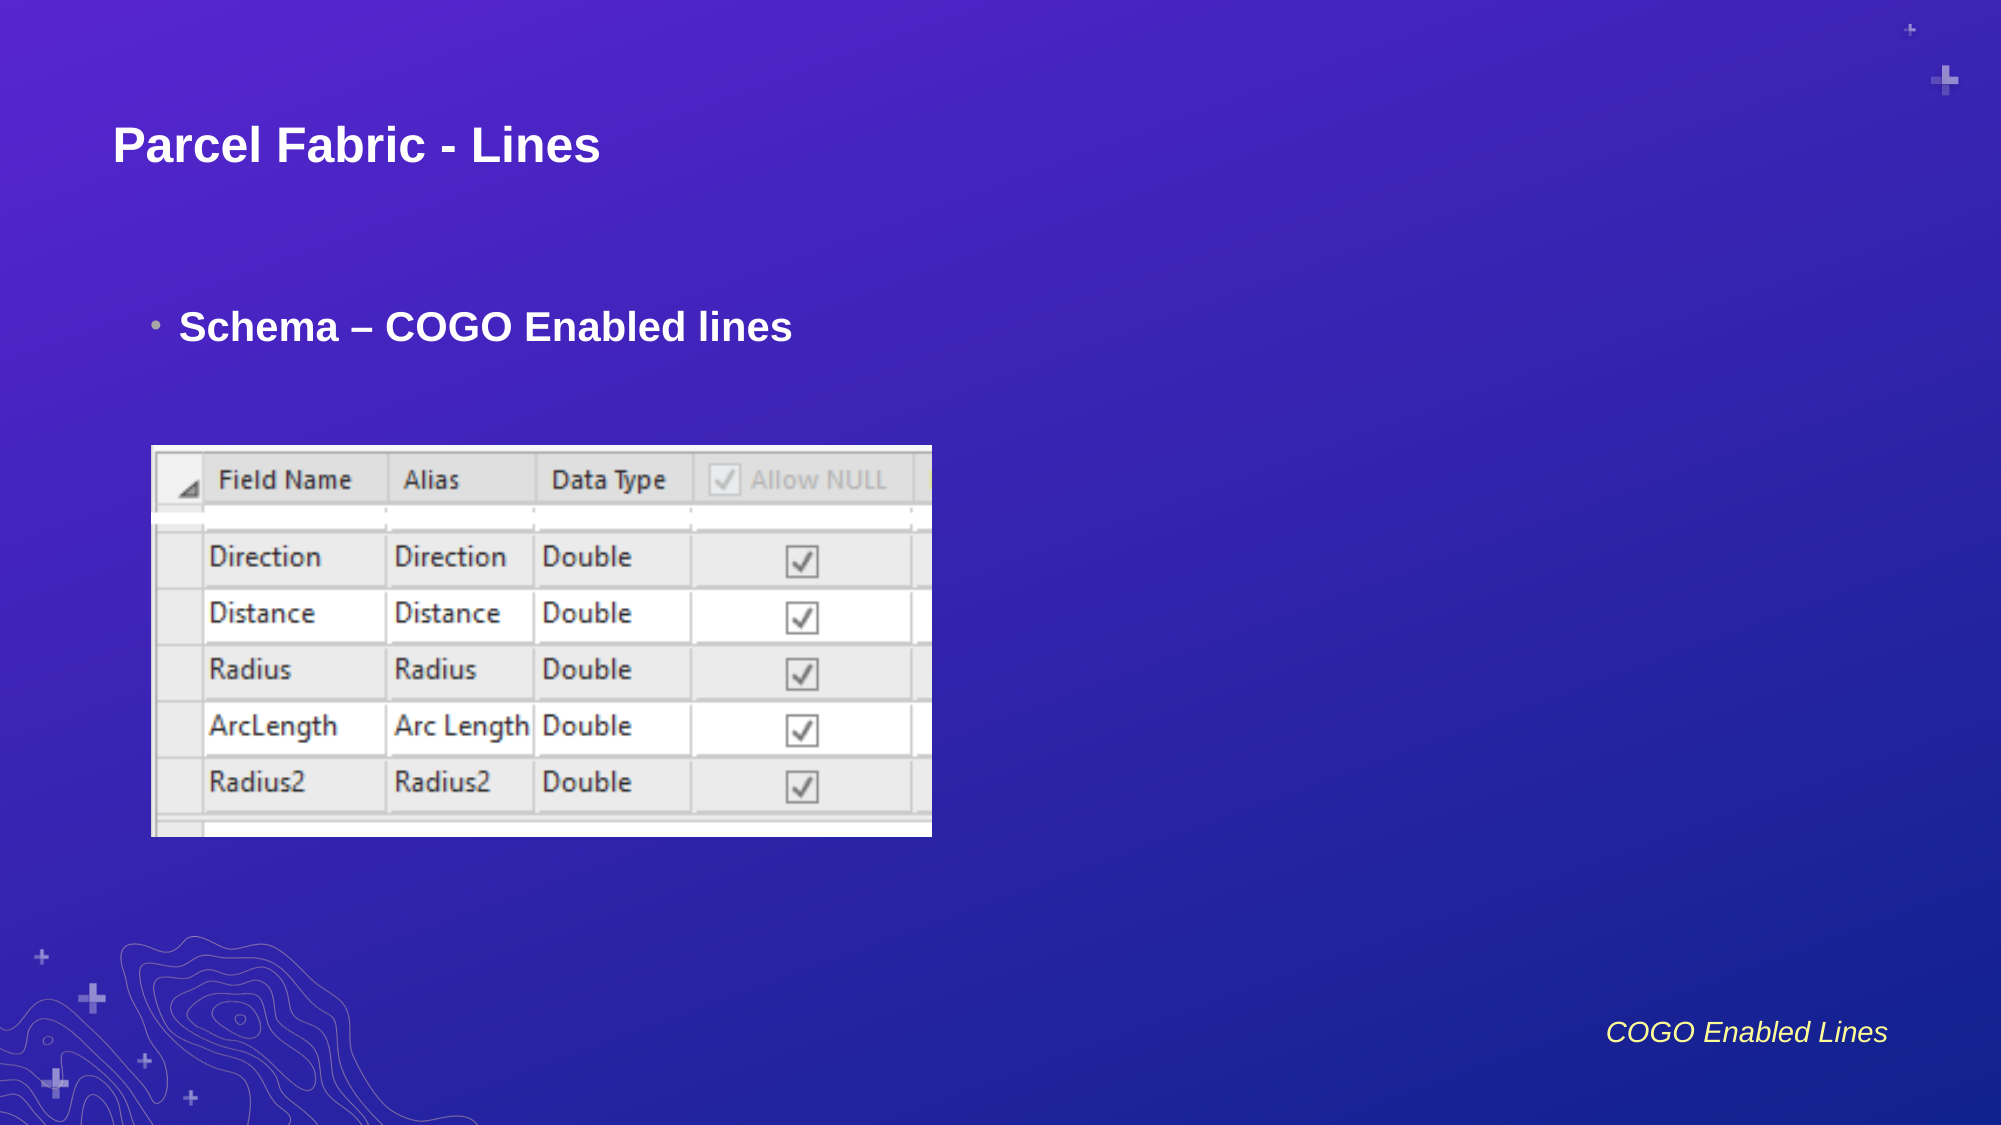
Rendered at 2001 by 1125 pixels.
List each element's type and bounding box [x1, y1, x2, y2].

text_box [0, 0, 2000, 1125]
picture [150, 444, 932, 837]
